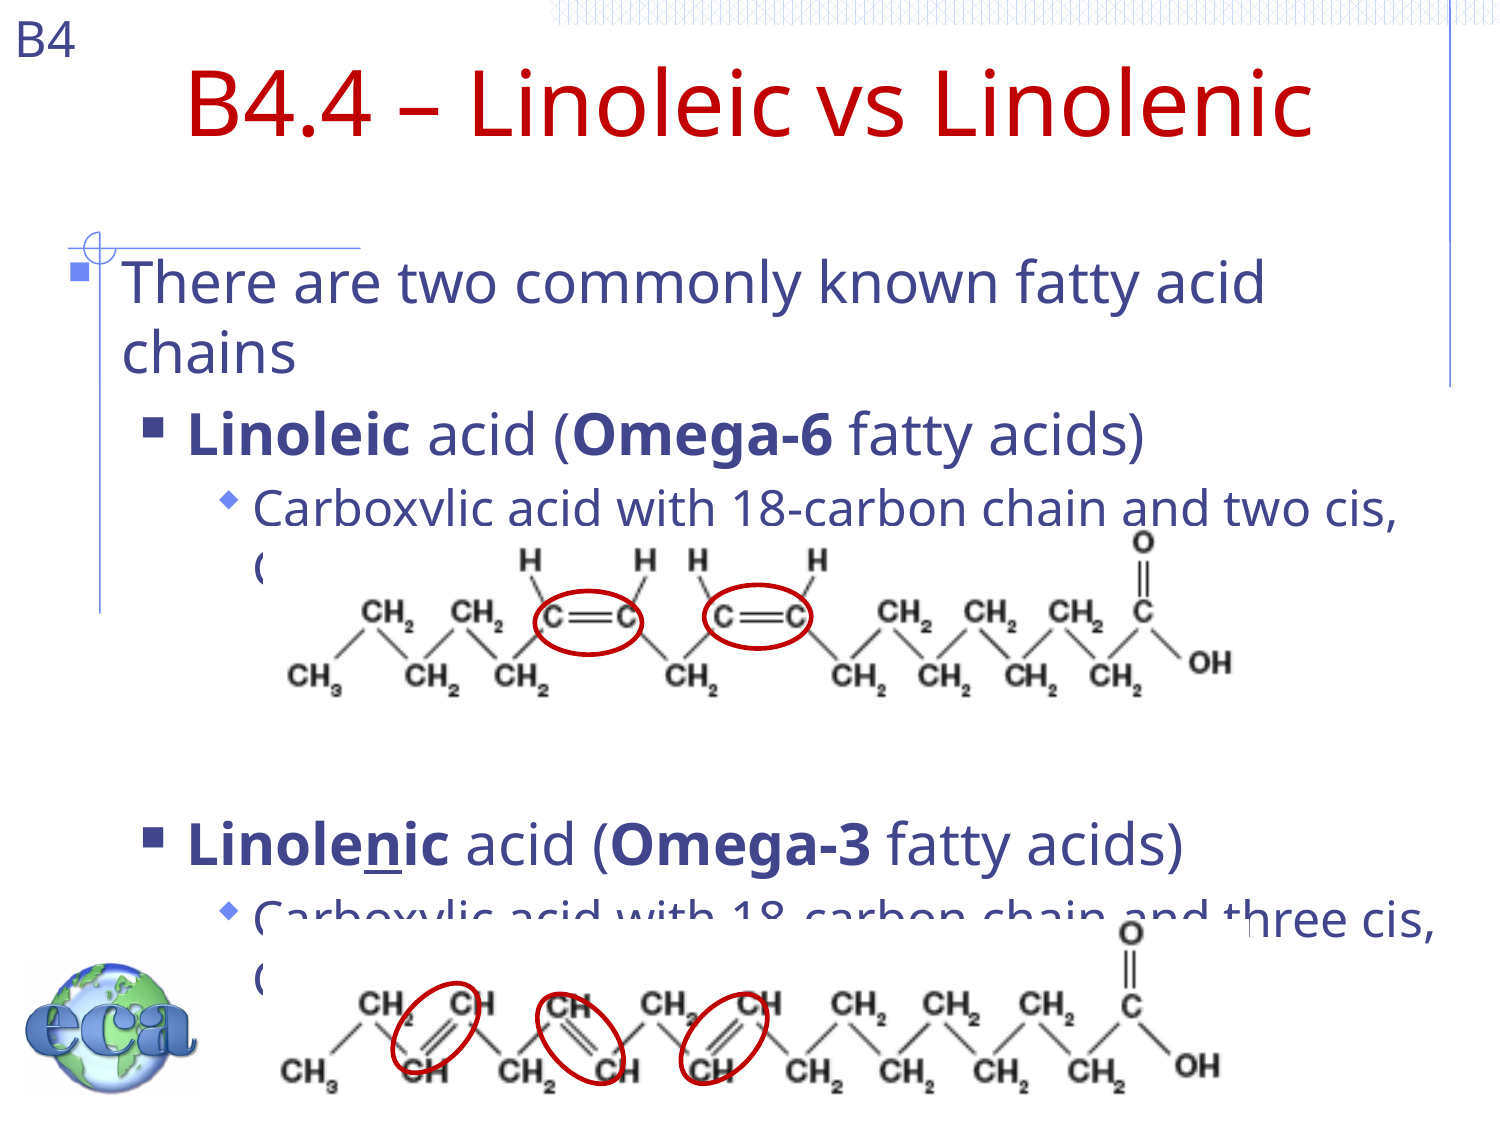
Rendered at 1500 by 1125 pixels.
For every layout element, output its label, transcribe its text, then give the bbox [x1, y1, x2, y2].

title B4.4 – Linoleic vs Linolenic [37, 24, 1463, 163]
picture [23, 960, 200, 1096]
picture [263, 919, 1249, 1108]
list There are two commonly known fatty acid chains Linoleic acid (Omega-6 fatty acids) Carboxylic acid with 18-carbon chain and two cis, C=C, double bonds Linolenic acid (Omega-3 fatty acids) Carboxylic acid with 18-carbon chain and three cis, C=C, double bonds. [49, 237, 1463, 976]
picture [263, 526, 1249, 713]
